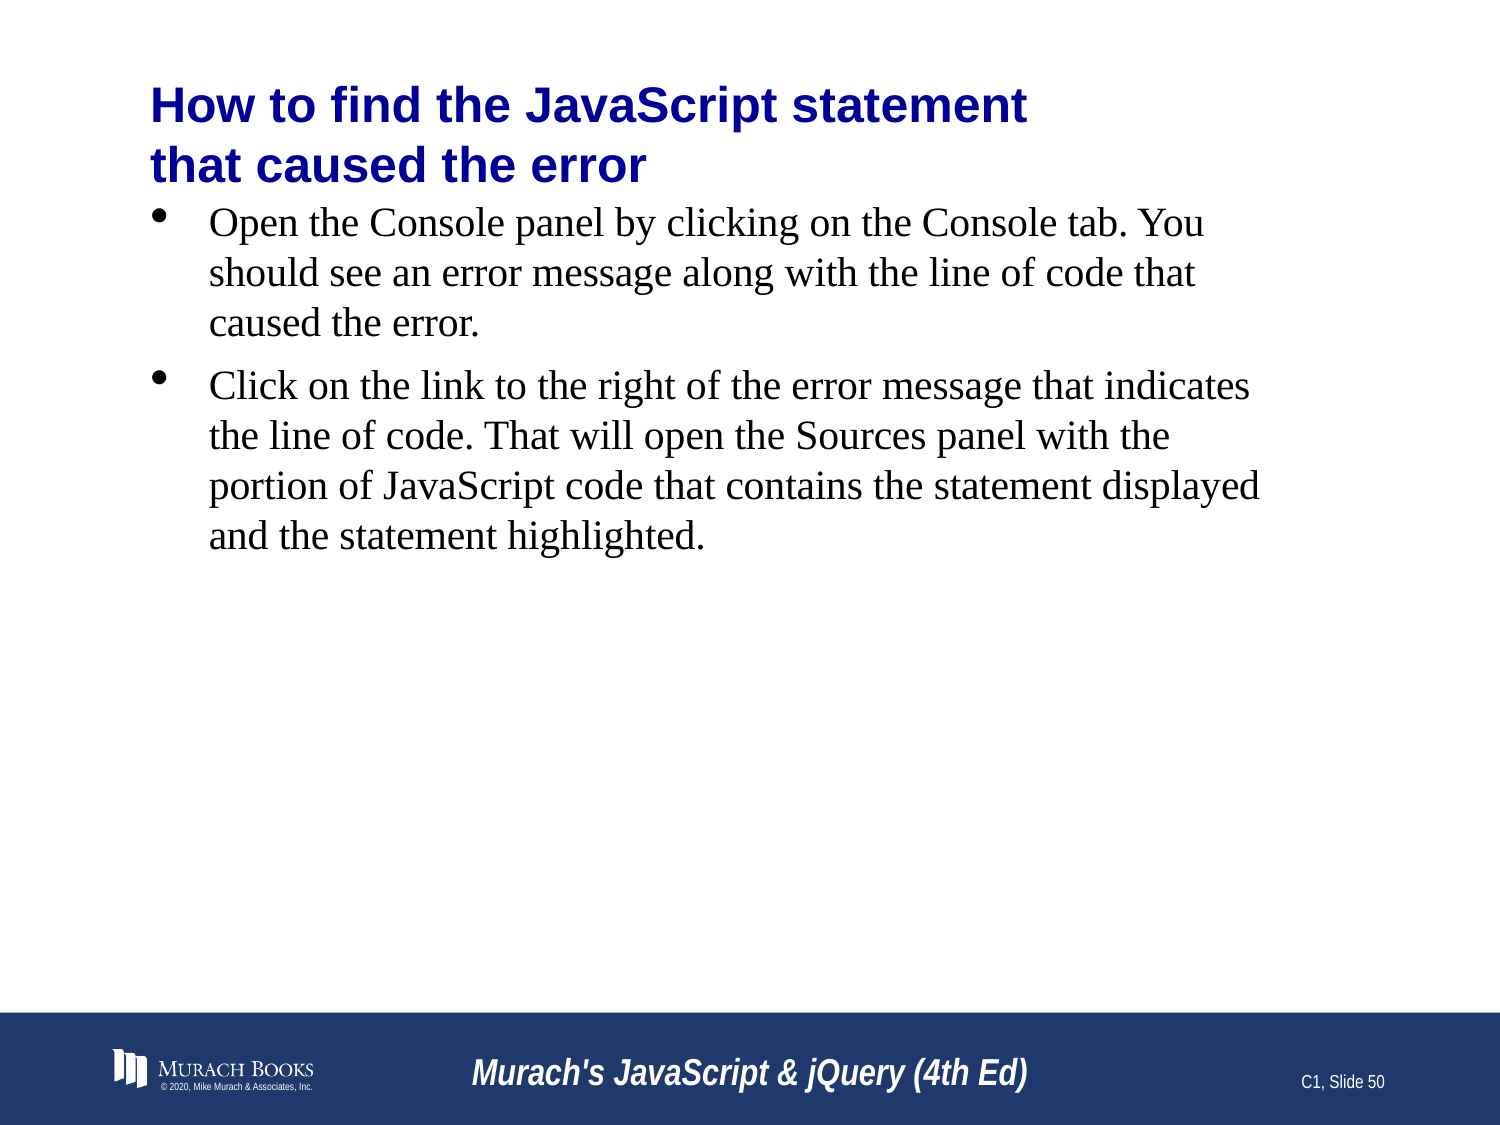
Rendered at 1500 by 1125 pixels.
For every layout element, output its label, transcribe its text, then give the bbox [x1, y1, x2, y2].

title How to find the JavaScript statement that caused the error [150, 72, 1350, 187]
slide_number Murach's JavaScript & jQuery (4th Ed) [463, 1025, 1050, 1100]
list Open the Console panel by clicking on the Console tab. You should see an error message along with the line of code that caused the error. Click on the link to the right of the error message that indicates the line of code. That will open the Sources panel with the portion of JavaScript code that contains the statement displayed and the statement highlighted. [137, 187, 1350, 988]
slide_number C1, Slide 50 [1087, 1025, 1400, 1100]
footer © 2020, Mike Murach & Associates, Inc. [12, 1025, 463, 1100]
